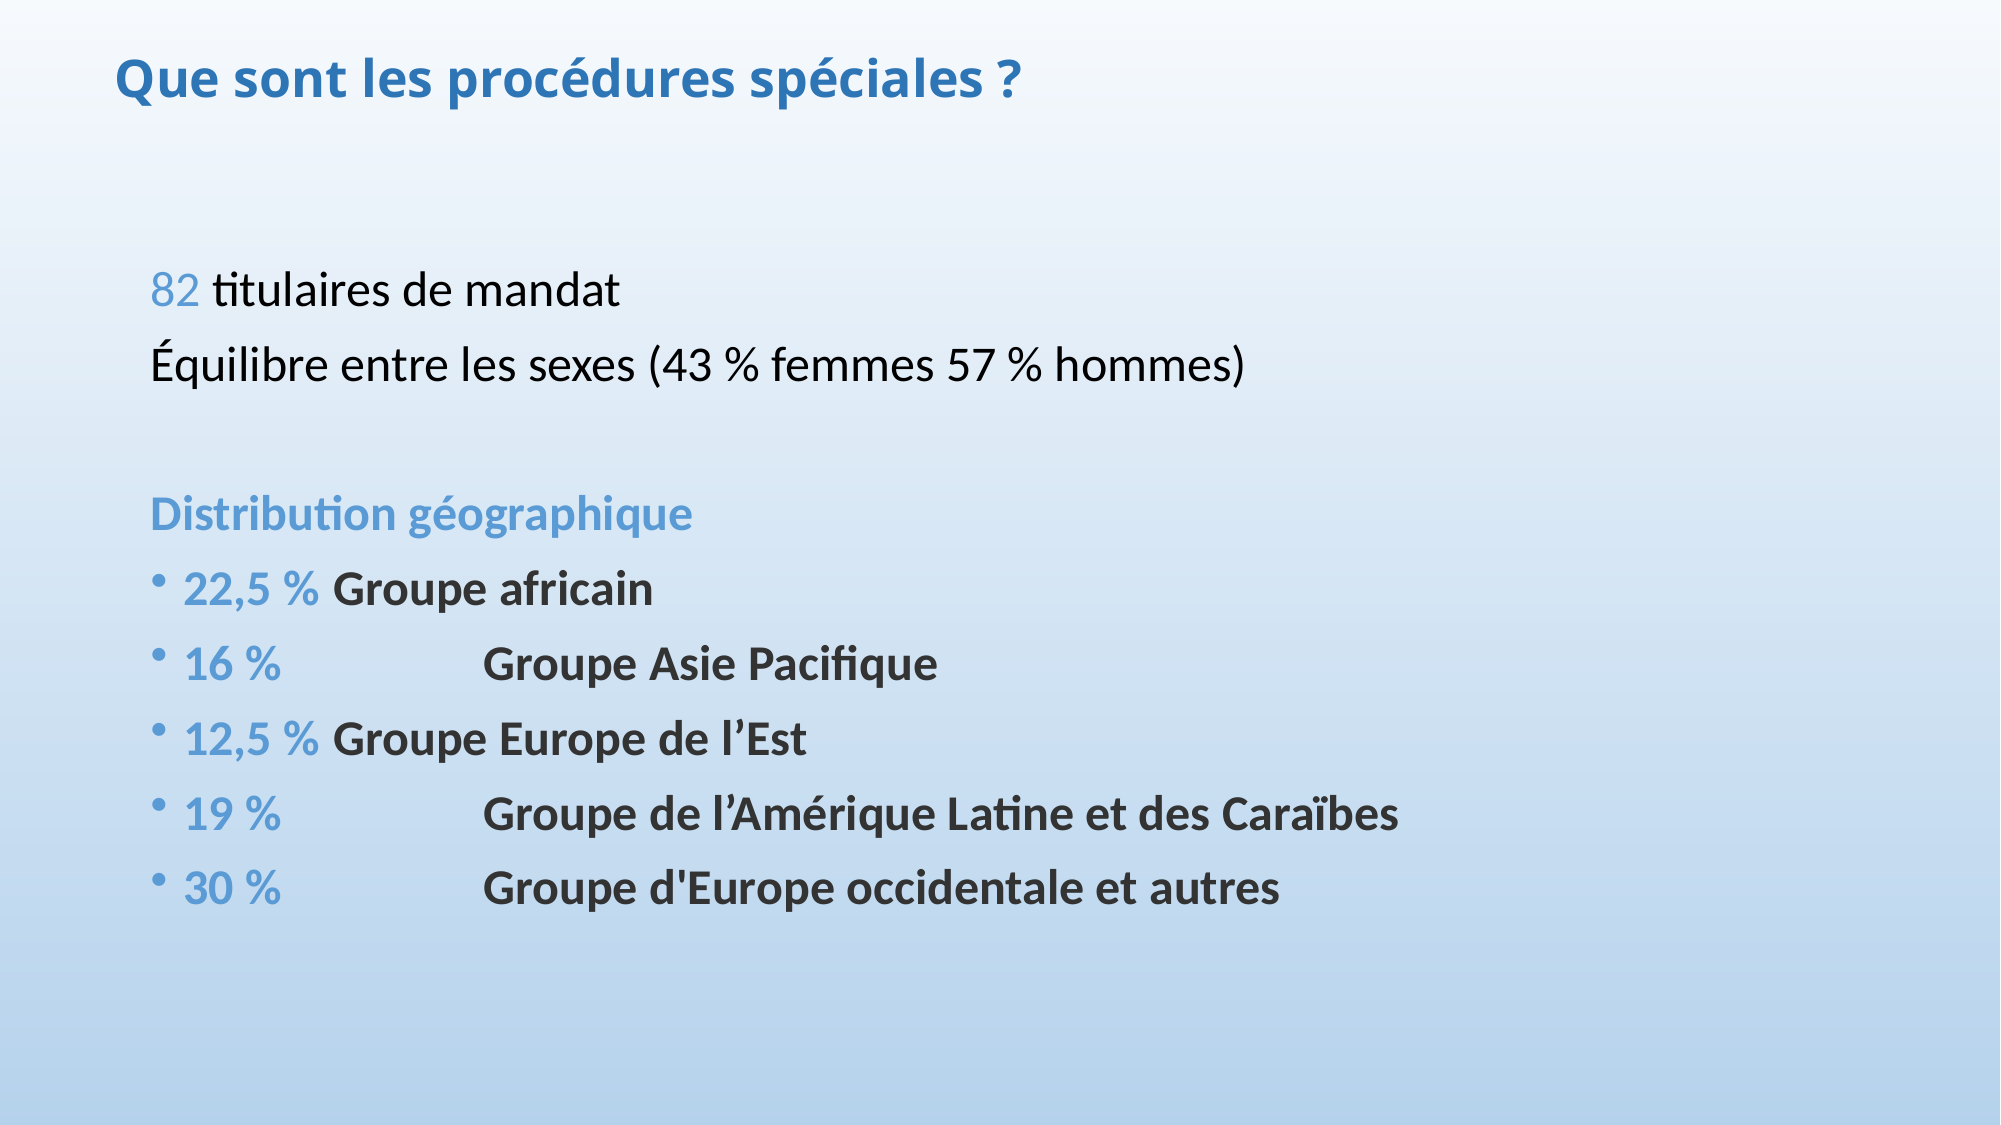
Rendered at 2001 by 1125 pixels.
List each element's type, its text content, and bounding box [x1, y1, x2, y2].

text_box 82 titulaires de mandat Équilibre entre les sexes (43 % femmes 57 % hommes) Distribution géographique 22,5 % Groupe africain 16 % Groupe Asie Pacifique 12,5 % Groupe Europe de l’Est 19 % Groupe de l’Amérique Latine et des Caraïbes 30 % Groupe d'Europe occidentale et autres [135, 255, 1823, 986]
title Que sont les procédures spéciales ? [90, 45, 1223, 162]
